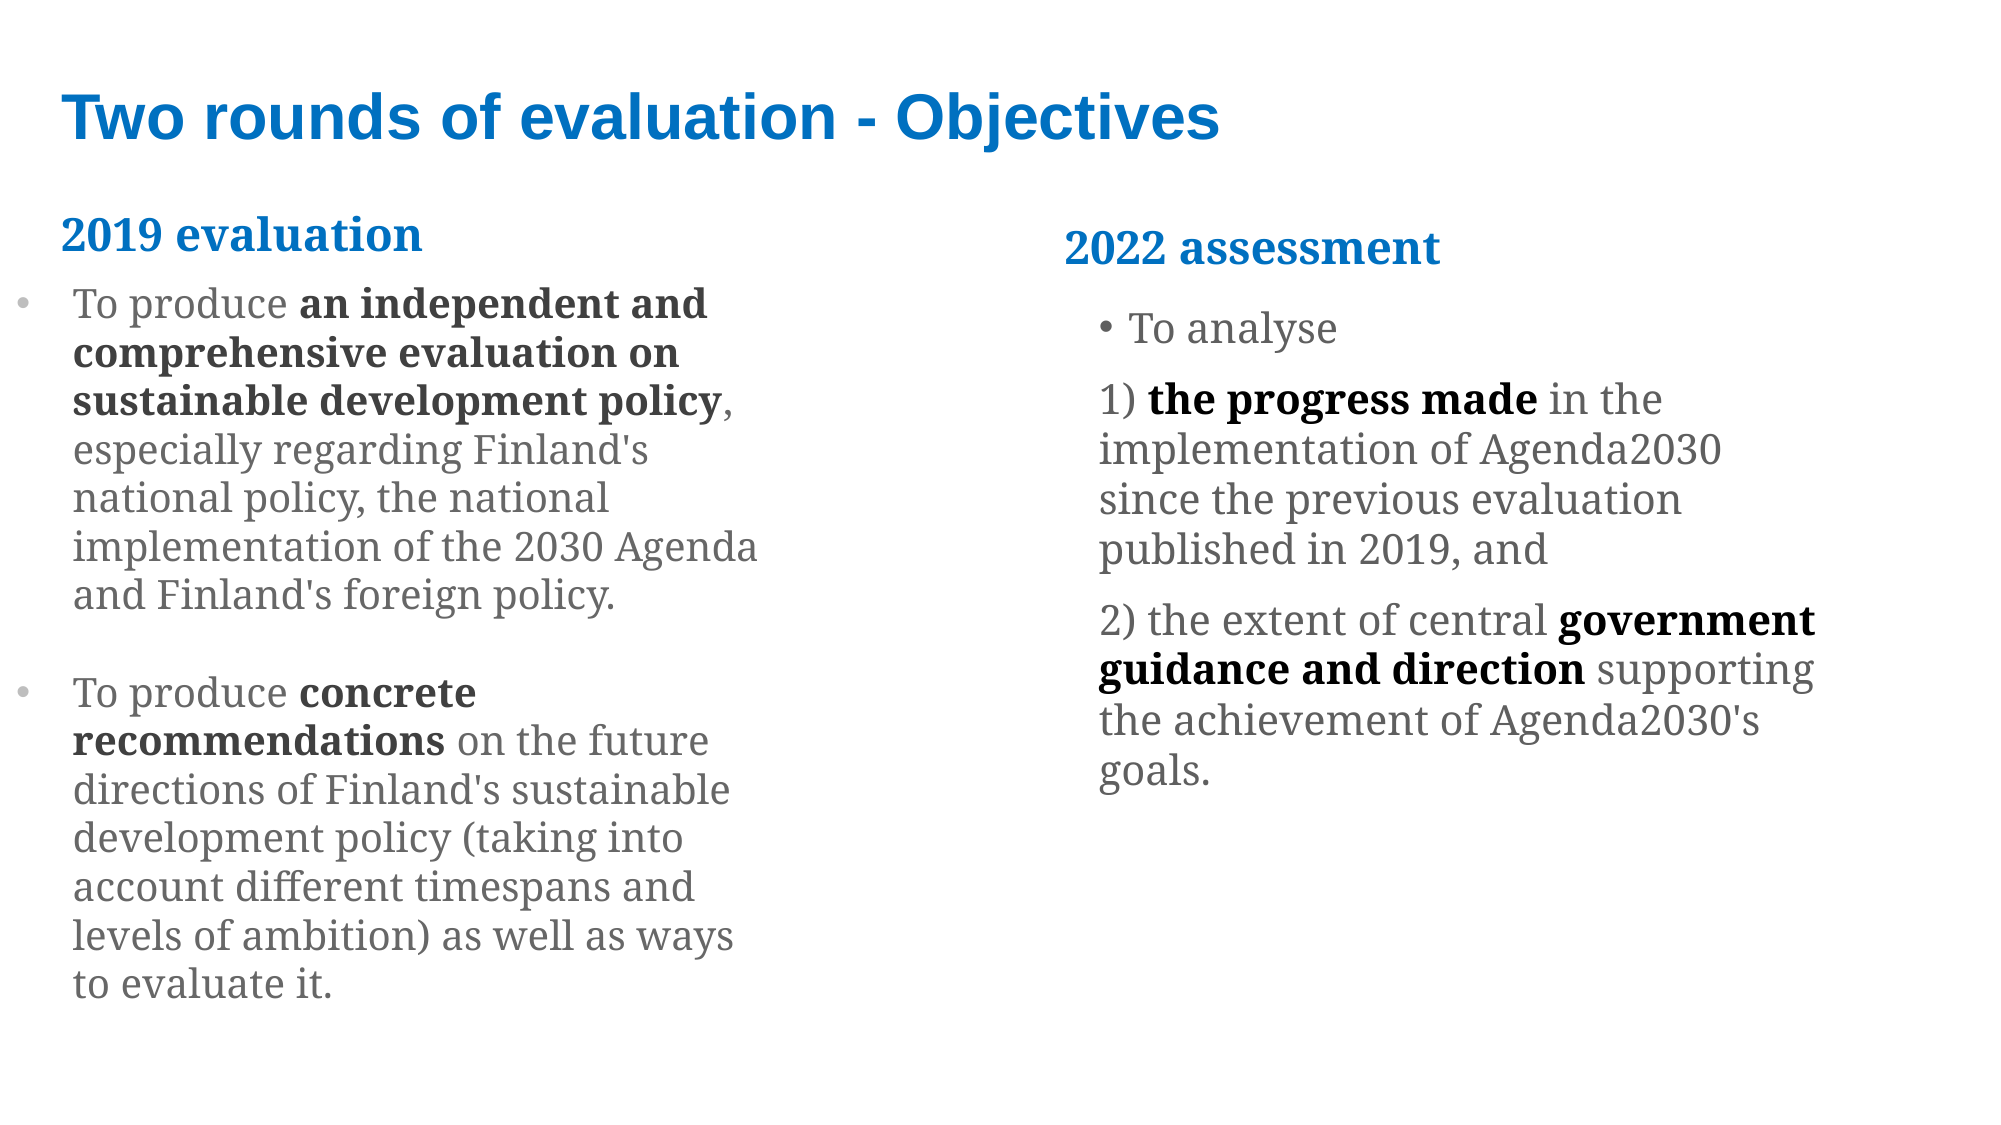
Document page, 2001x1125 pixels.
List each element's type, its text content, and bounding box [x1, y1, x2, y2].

list 2019 evaluation [61, 205, 823, 266]
title Two rounds of evaluation - Objectives [61, 83, 1870, 192]
list To analyse 1) the progress made in the implementation of Agenda2030 since the previous evaluation published in 2019, and 2) the extent of central government guidance and direction supporting the achievement of Agenda2030's goals. [1098, 301, 1827, 997]
list 2022 assessment [1064, 218, 1827, 279]
list To produce an independent and comprehensive evaluation on sustainable development policy, especially regarding Finland's national policy, the national implementation of the 2030 Agenda and Finland's foreign policy. To produce concrete recommendations on the future directions of Finland's sustainable development policy (taking into account different timespans and levels of ambition) as well as ways to evaluate it. [0, 278, 762, 1020]
